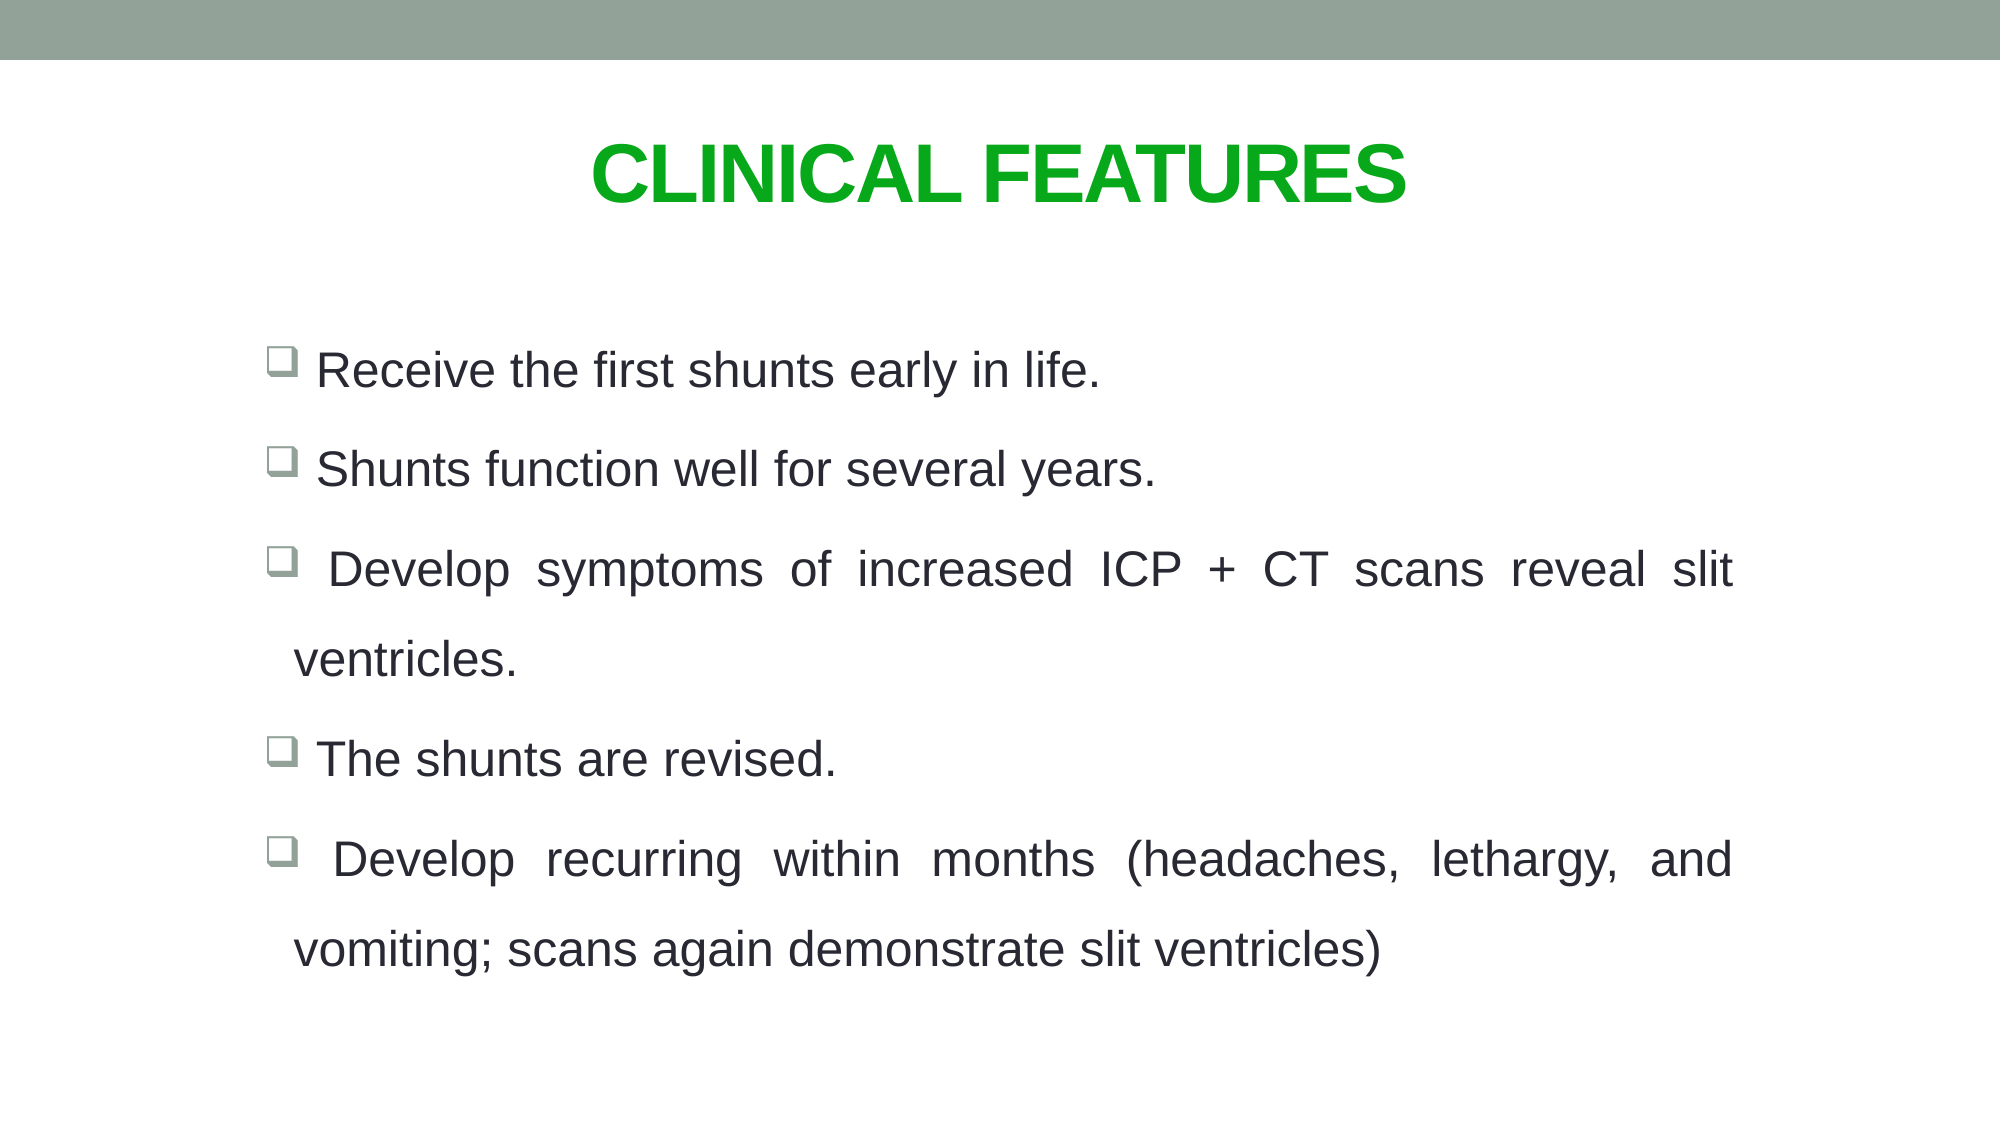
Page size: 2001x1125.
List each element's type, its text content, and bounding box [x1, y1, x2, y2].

list Receive the first shunts early in life. Shunts function well for several years. Develop symptoms of increased ICP + CT scans reveal slit ventricles. The shunts are revised. Develop recurring within months (headaches, lethargy, and vomiting; scans again demonstrate slit ventricles) [248, 299, 1749, 1125]
title CLINICAL FEATURES [99, 87, 1900, 250]
